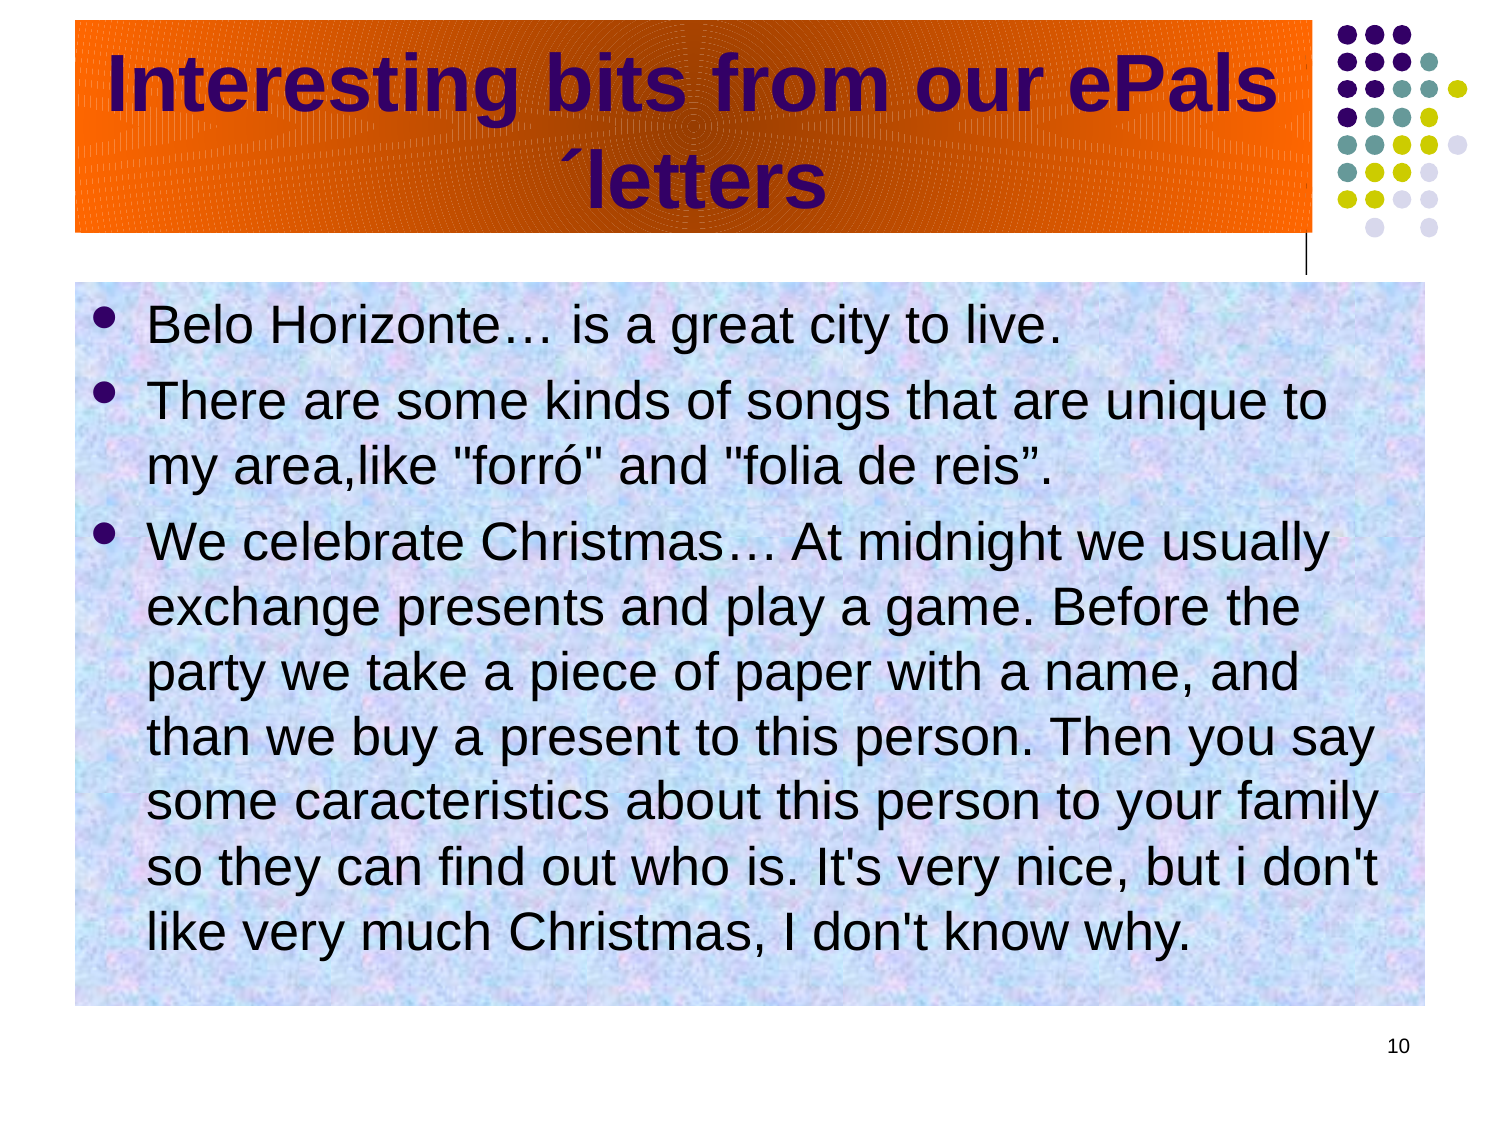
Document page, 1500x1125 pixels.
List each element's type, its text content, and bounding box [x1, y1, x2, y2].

list Belo Horizonte… is a great city to live. There are some kinds of songs that are unique to my area,like "forró" and "folia de reis”. We celebrate Christmas… At midnight we usually exchange presents and play a game. Before the party we take a piece of paper with a name, and than we buy a present to this person. Then you say some caracteristics about this person to your family so they can find out who is. It's very nice, but i don't like very much Christmas, I don't know why. [75, 282, 1425, 1006]
title Interesting bits from our ePals´letters [75, 20, 1313, 233]
slide_number 10 [1074, 1024, 1426, 1101]
